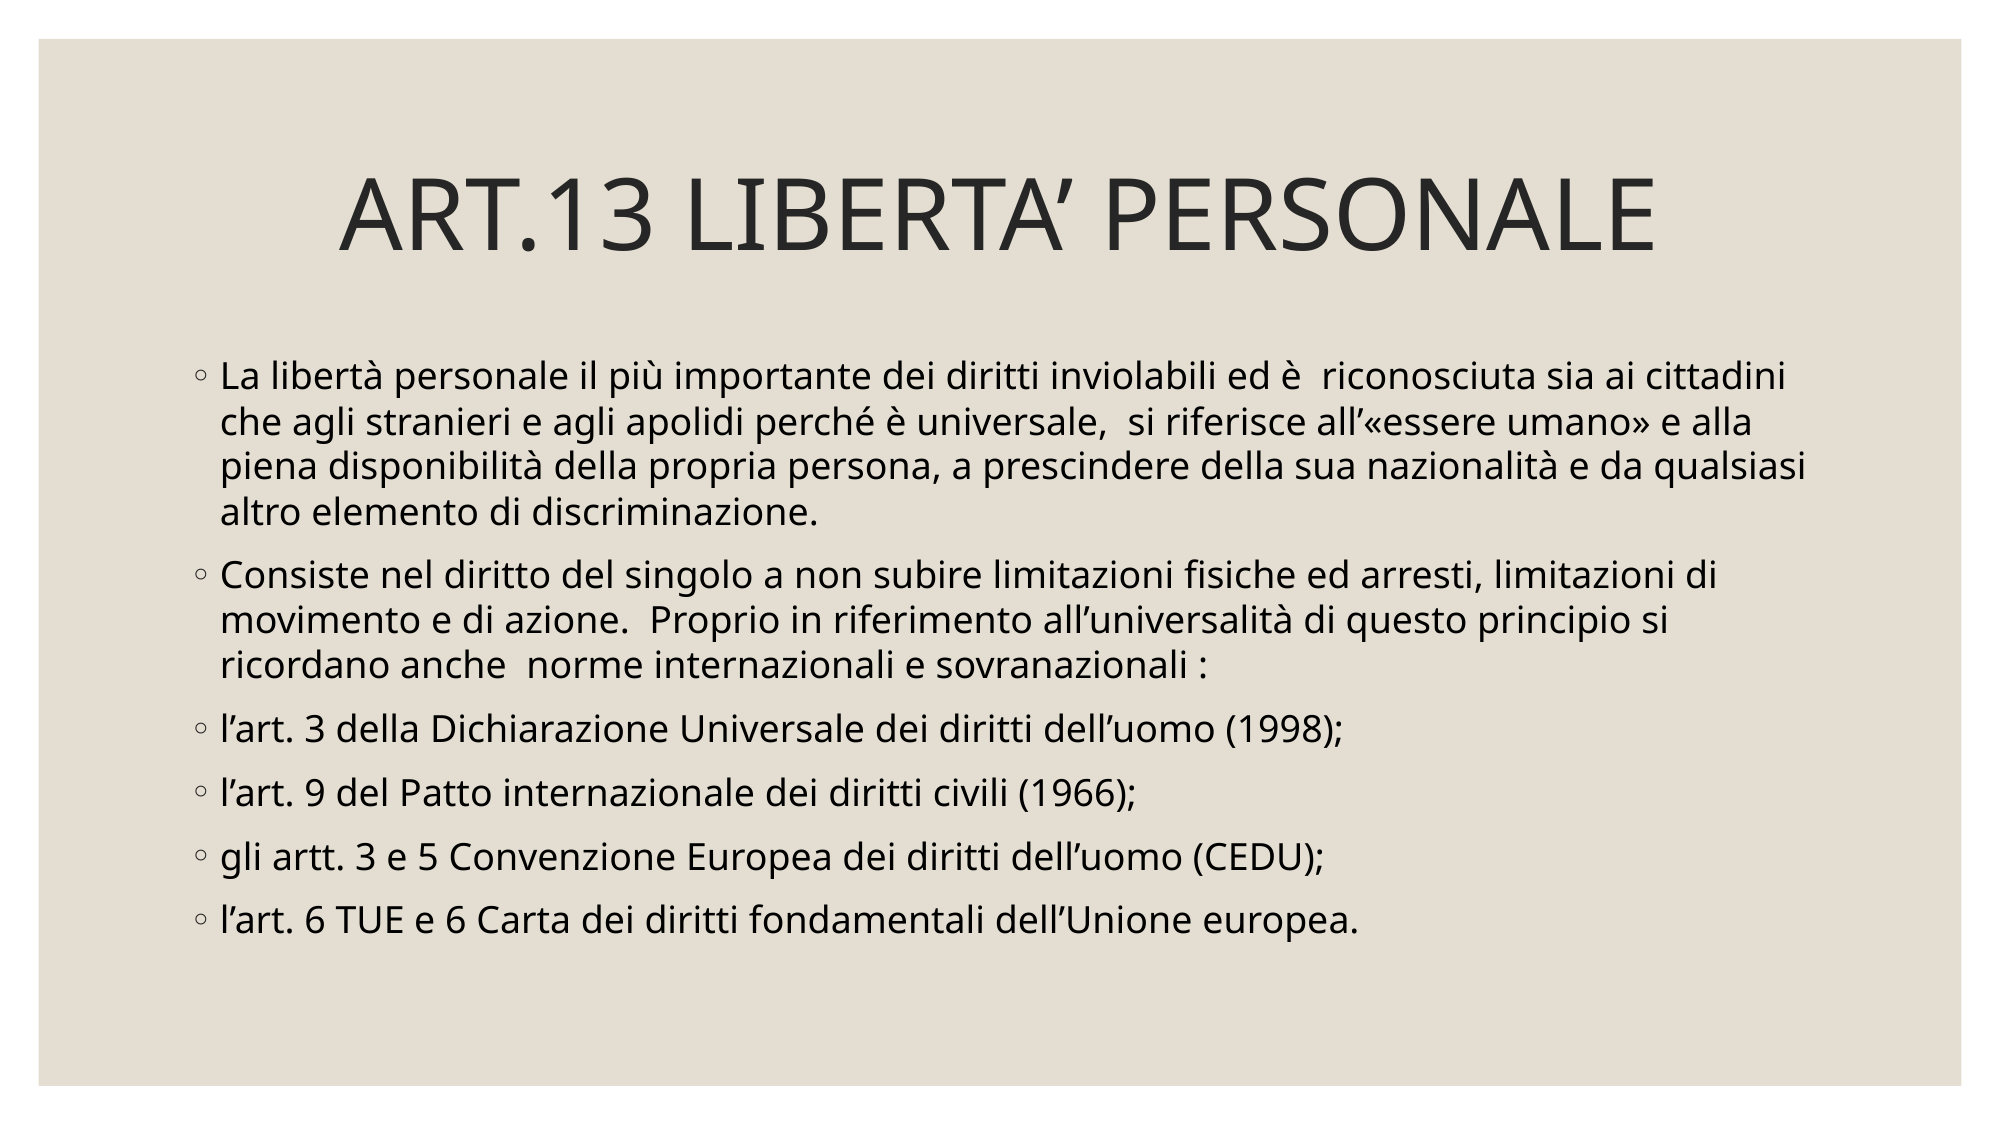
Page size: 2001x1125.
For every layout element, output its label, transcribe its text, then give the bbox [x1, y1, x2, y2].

list La libertà personale il più importante dei diritti inviolabili ed è riconosciuta sia ai cittadini che agli stranieri e agli apolidi perché è universale, si riferisce all’«essere umano» e alla piena disponibilità della propria persona, a prescindere della sua nazionalità e da qualsiasi altro elemento di discriminazione. Consiste nel diritto del singolo a non subire limitazioni fisiche ed arresti, limitazioni di movimento e di azione. Proprio in riferimento all’universalità di questo principio si ricordano anche norme internazionali e sovranazionali : l’art. 3 della Dichiarazione Universale dei diritti dell’uomo (1998); l’art. 9 del Patto internazionale dei diritti civili (1966); gli artt. 3 e 5 Convenzione Europea dei diritti dell’uomo (CEDU); l’art. 6 TUE e 6 Carta dei diritti fondamentali dell’Unione europea. [174, 345, 1825, 990]
title ART.13 LIBERTA’ PERSONALE [174, 105, 1825, 331]
